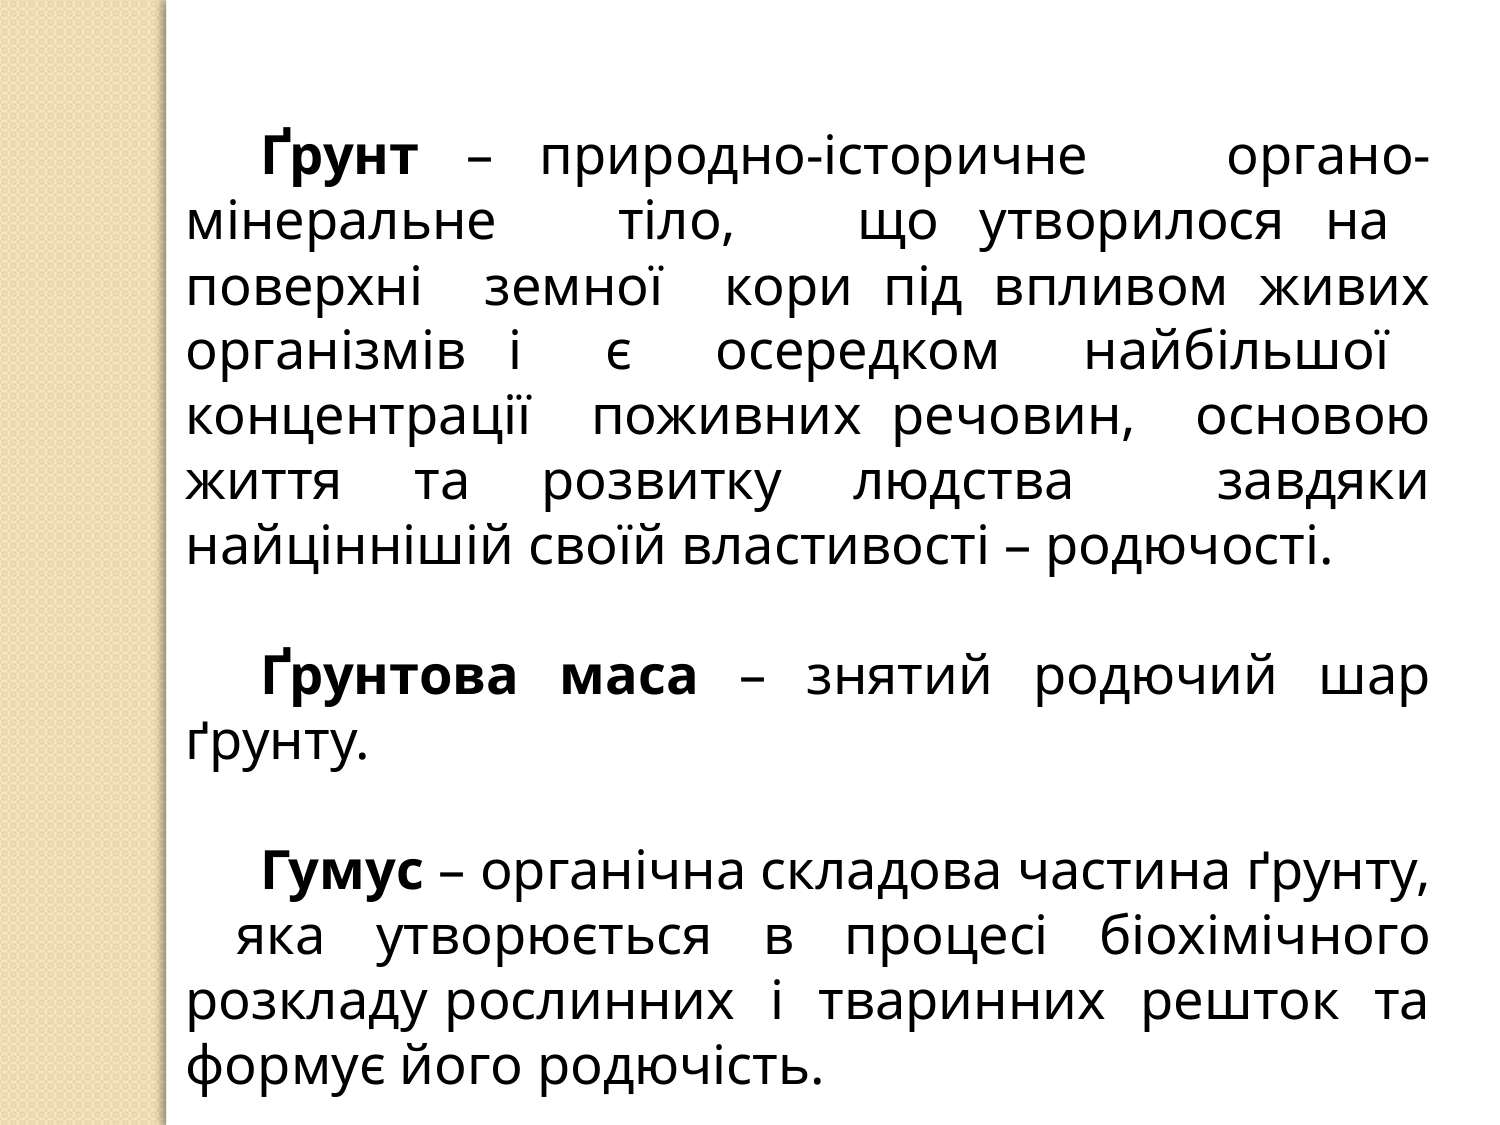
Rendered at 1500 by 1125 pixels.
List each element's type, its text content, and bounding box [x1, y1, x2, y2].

text_box Ґрунт – природно-історичне органо-мінеральне тіло, що утворилося на поверхні земної кори під впливом живих організмів і є осередком найбільшої концентрації поживних речовин, основою життя та розвитку людства завдяки найціннішій своїй властивості – родючості. Ґрунтова маса – знятий родючий шар ґрунту. Гумус – органічна складова частина ґрунту, яка утворюється в процесі біохімічного розкладу рослинних і тваринних решток та формує його родючість. [171, 113, 1447, 1125]
